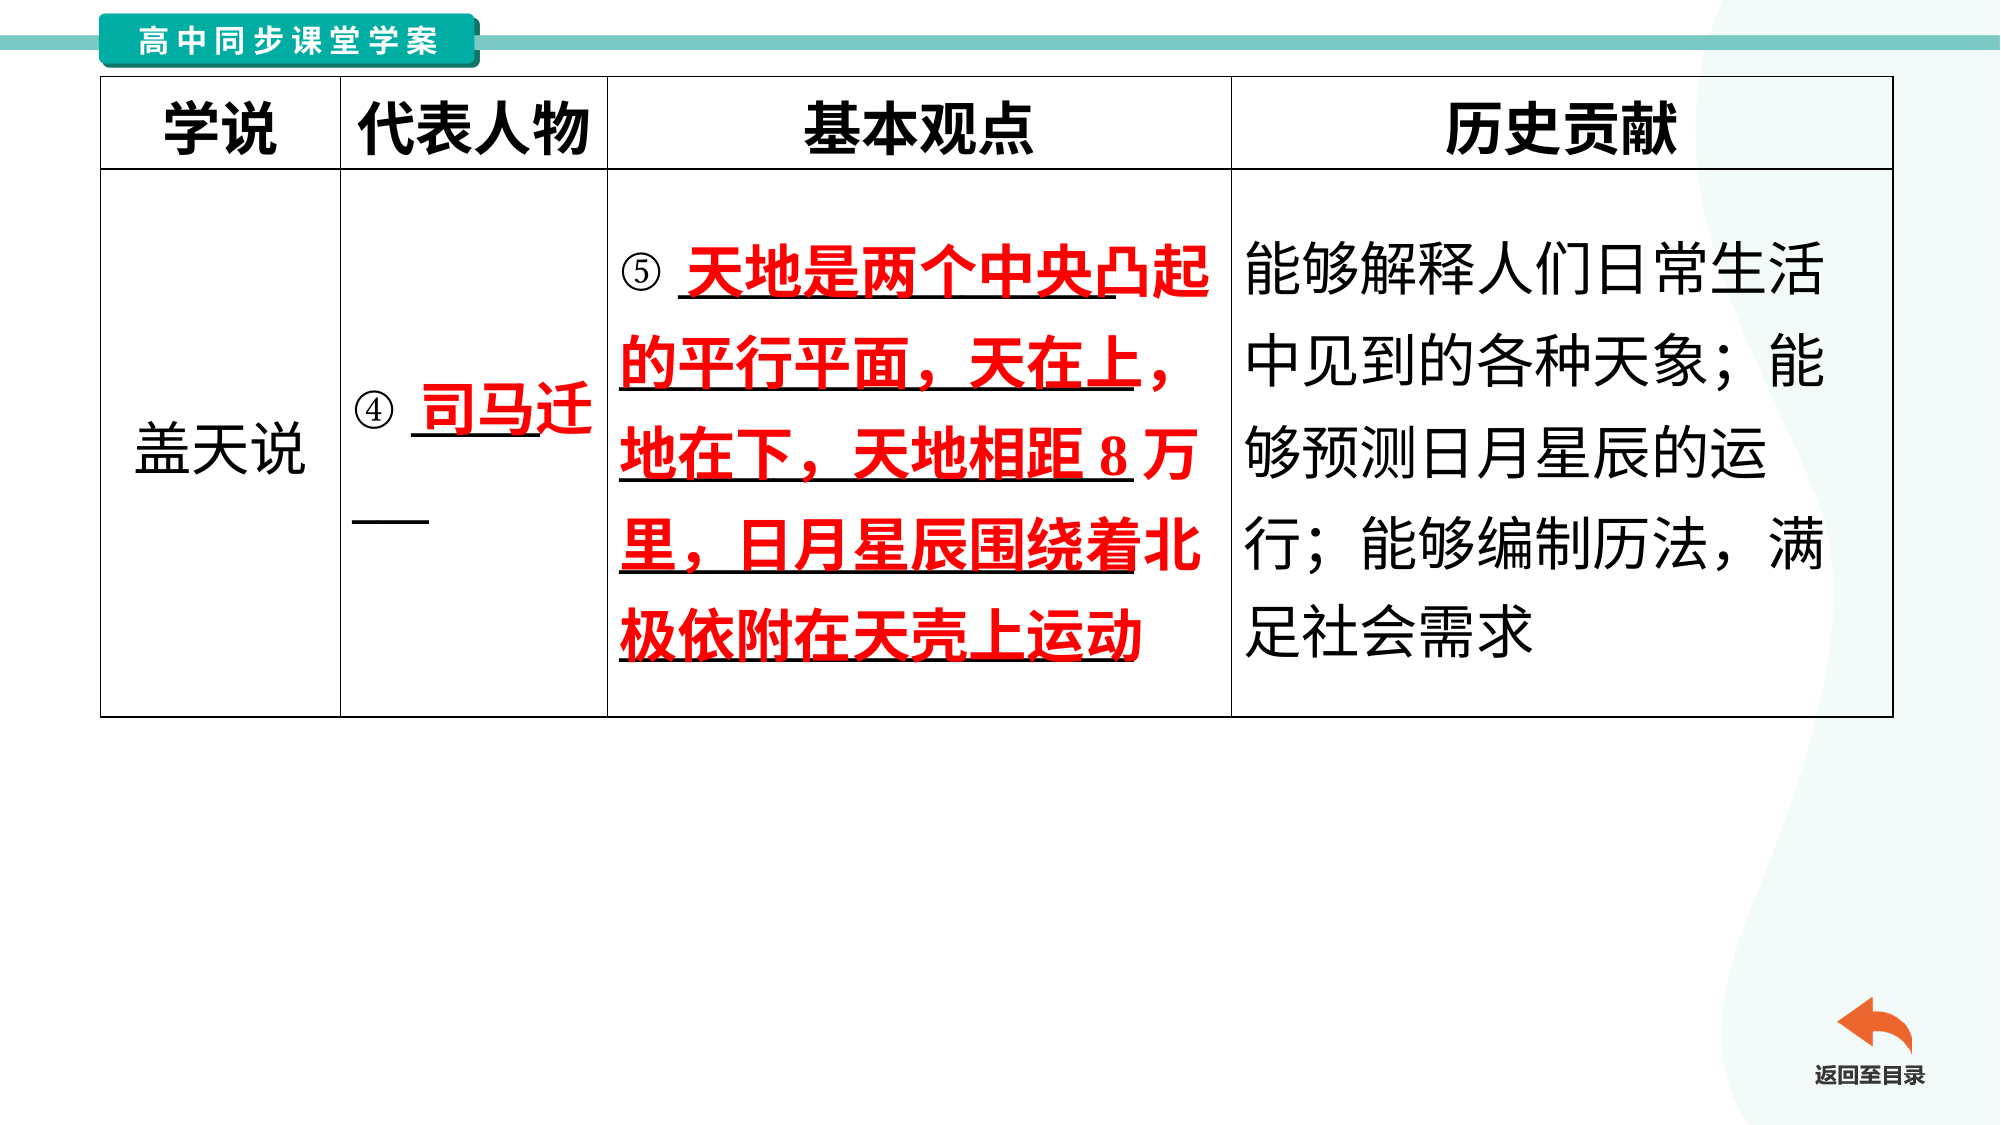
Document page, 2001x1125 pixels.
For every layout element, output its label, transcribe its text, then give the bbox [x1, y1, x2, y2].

table_header 代表人物 [341, 77, 607, 168]
table_cell ⑤ _________________ ____________________ ____________________ ____________________ ____________________ [608, 170, 1231, 716]
picture [0, 0, 2000, 1125]
table_cell ④ _____ ___ [341, 170, 607, 716]
table_header 历史贡献 [1232, 77, 1892, 168]
table_header 基本观点 [608, 77, 1231, 168]
text_box 司马迁 [352, 351, 599, 526]
text_box 天地是两个中央凸起的平行平面，天在上，地在下，天地相距8万里，日月星辰围绕着北极依附在天壳上运动 [619, 214, 1223, 661]
table_header 学说 [101, 77, 340, 168]
table_cell 盖天说 [101, 170, 340, 716]
table_cell 能够解释人们日常生活 中见到的各种天象；能 够预测日月星辰的运 行；能够编制历法，满 足社会需求 [1232, 170, 1892, 716]
